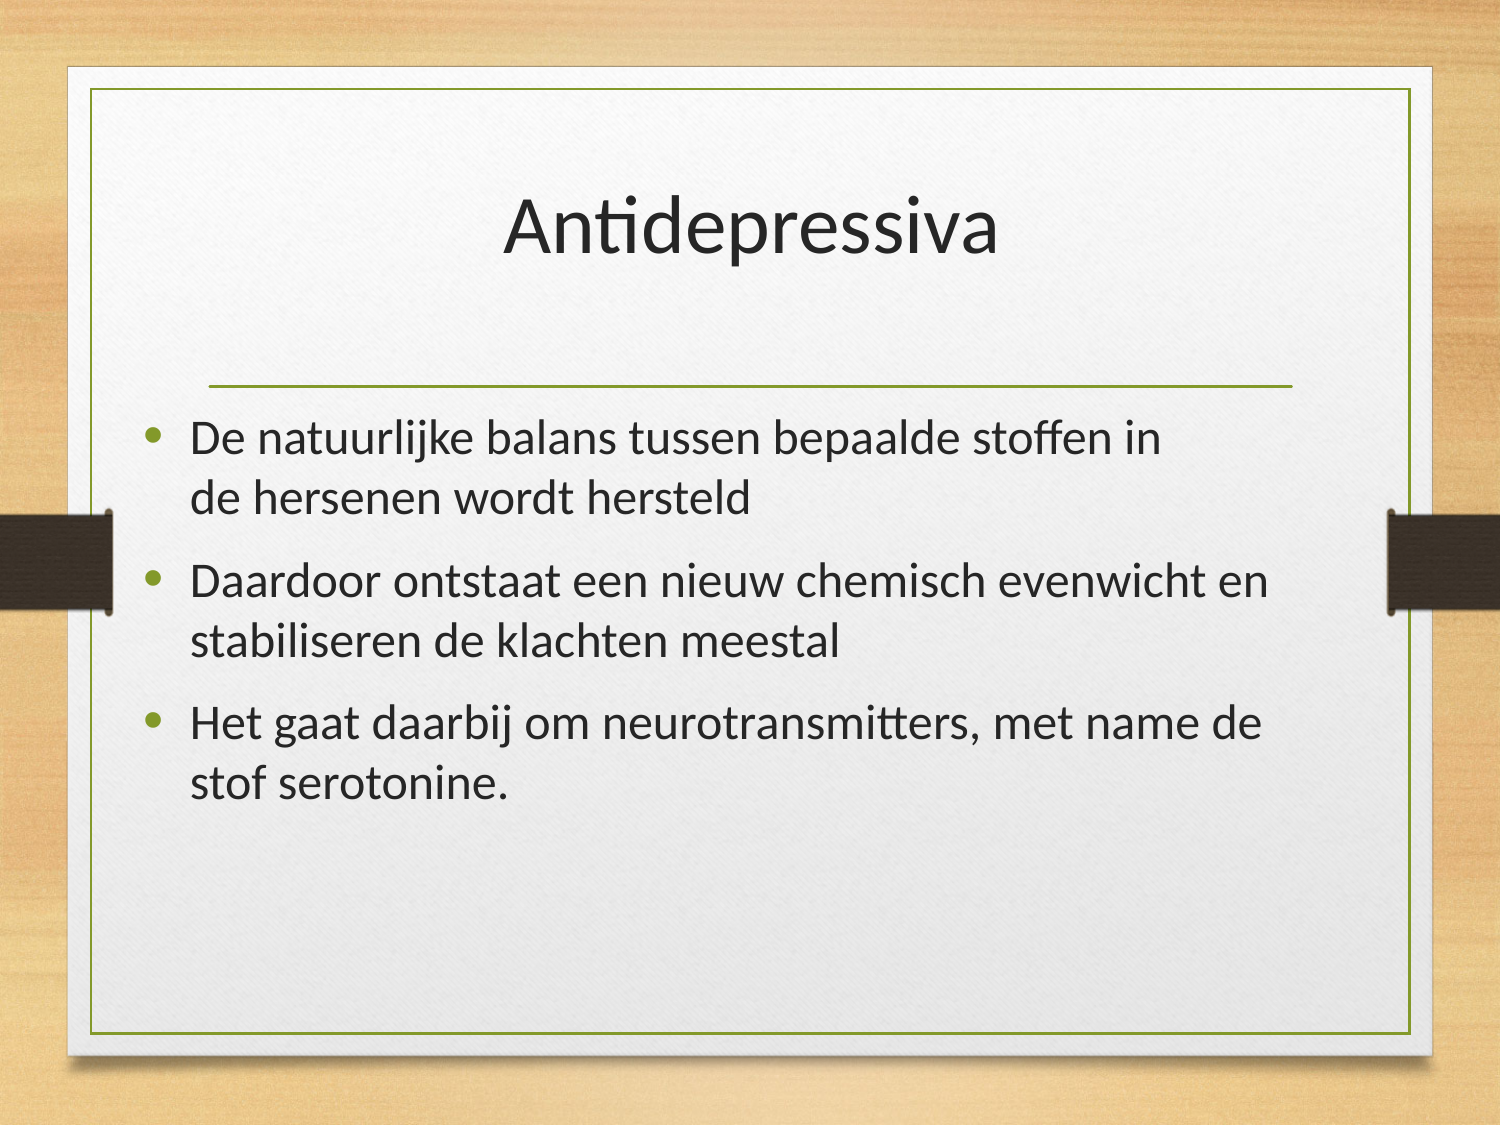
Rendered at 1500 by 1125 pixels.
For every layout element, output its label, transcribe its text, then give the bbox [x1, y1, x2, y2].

picture [0, 0, 1500, 1125]
title Antidepressiva [194, 113, 1310, 328]
list De natuurlijke balans tussen bepaalde stoffen in de hersenen wordt hersteld Daardoor ontstaat een nieuw chemisch evenwicht en stabiliseren de klachten meestal Het gaat daarbij om neurotransmitters, met name de stof serotonine. [128, 397, 1377, 1000]
